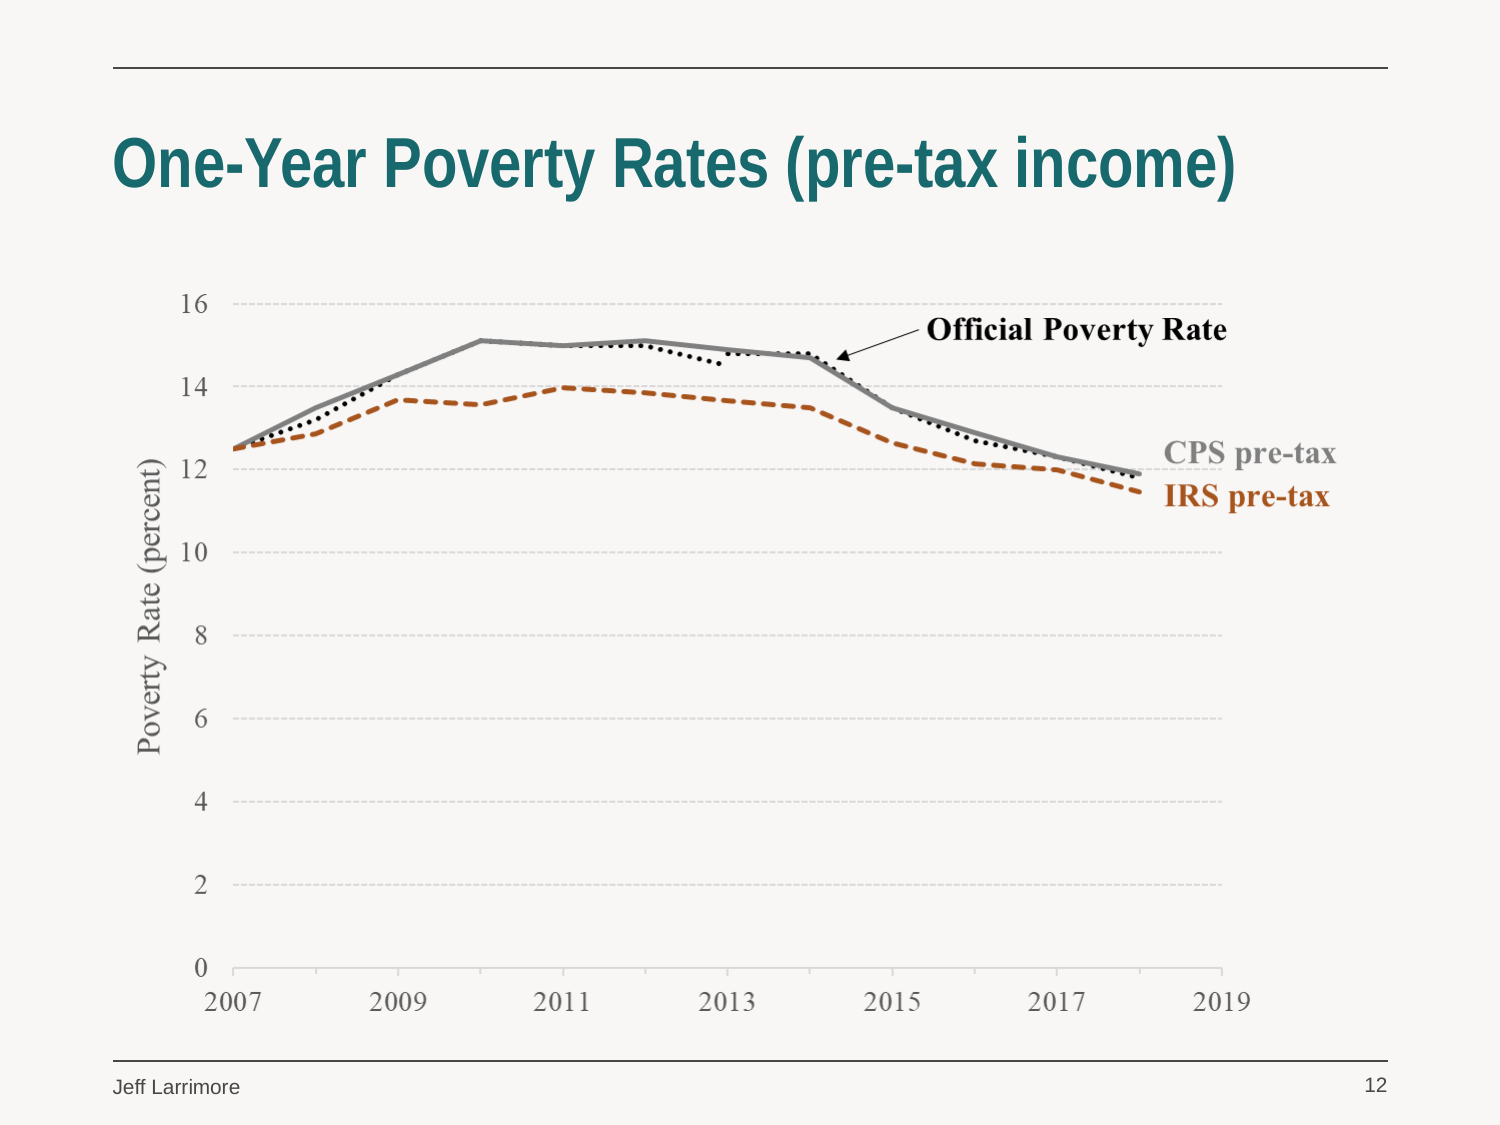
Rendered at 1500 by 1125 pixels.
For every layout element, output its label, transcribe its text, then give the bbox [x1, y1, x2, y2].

picture [112, 276, 1388, 1023]
title One-Year Poverty Rates (pre-tax income) [112, 126, 1388, 276]
